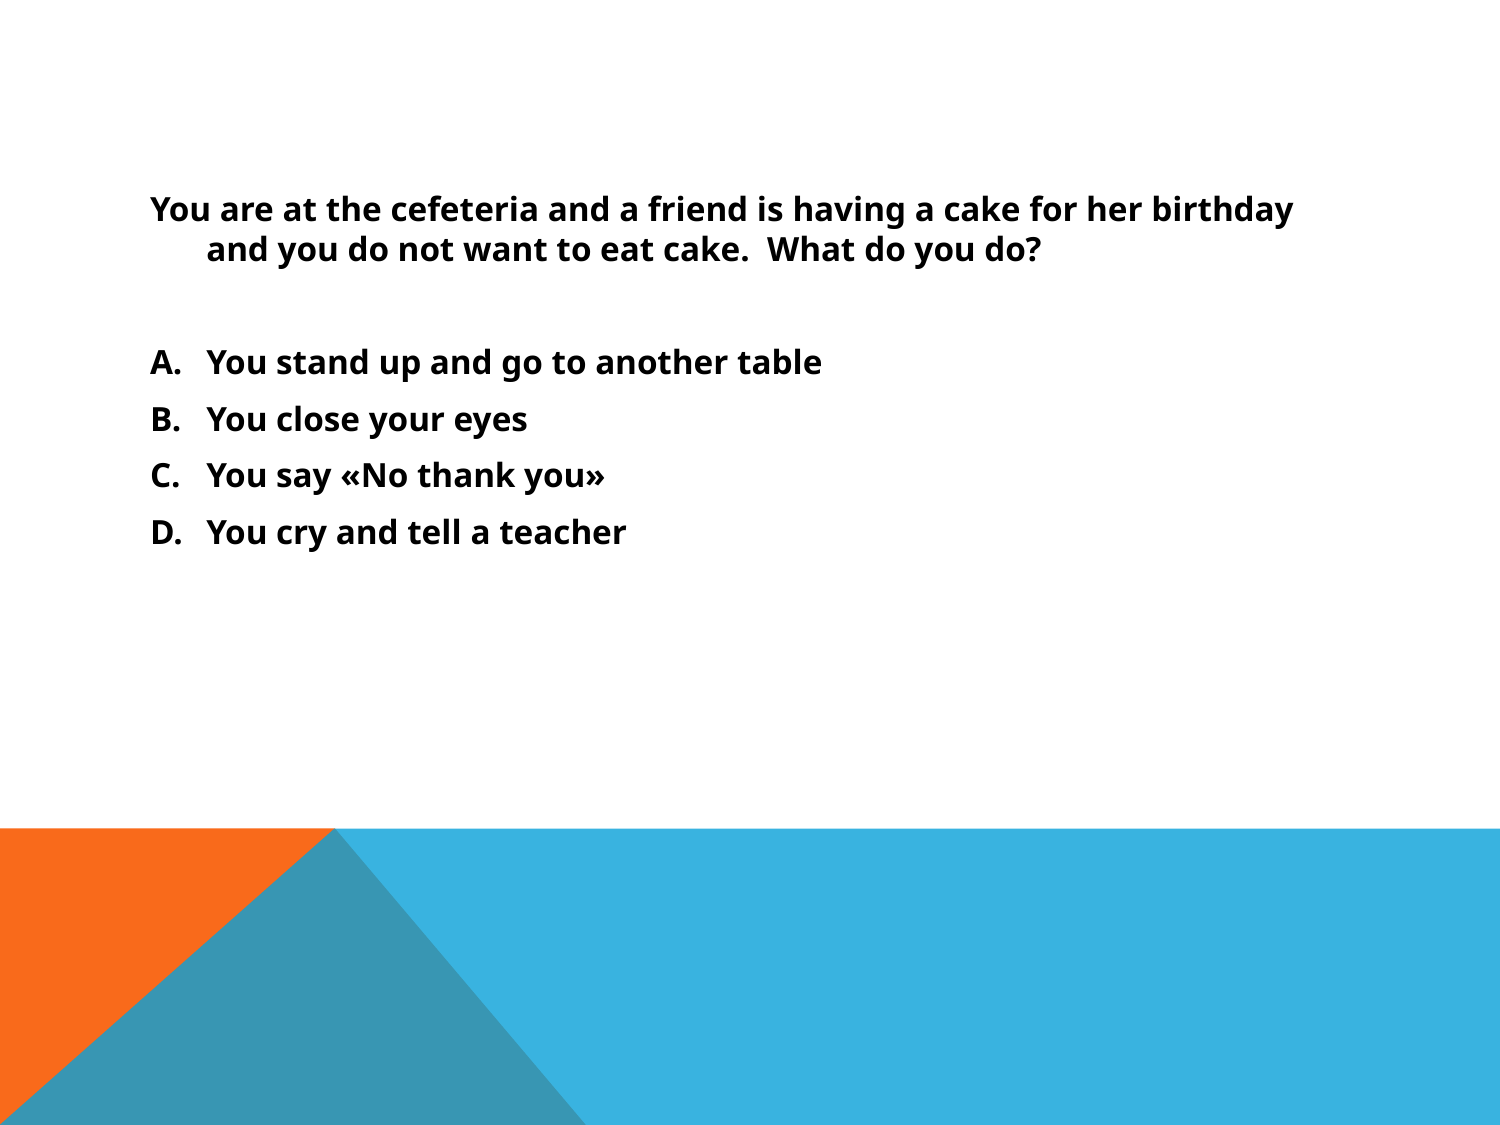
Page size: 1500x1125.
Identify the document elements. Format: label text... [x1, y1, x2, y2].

list You are at the cefeteria and a friend is having a cake for her birthday and you do not want to eat cake. What do you do? You stand up and go to another table You close your eyes You say «No thank you» You cry and tell a teacher [135, 180, 1369, 768]
